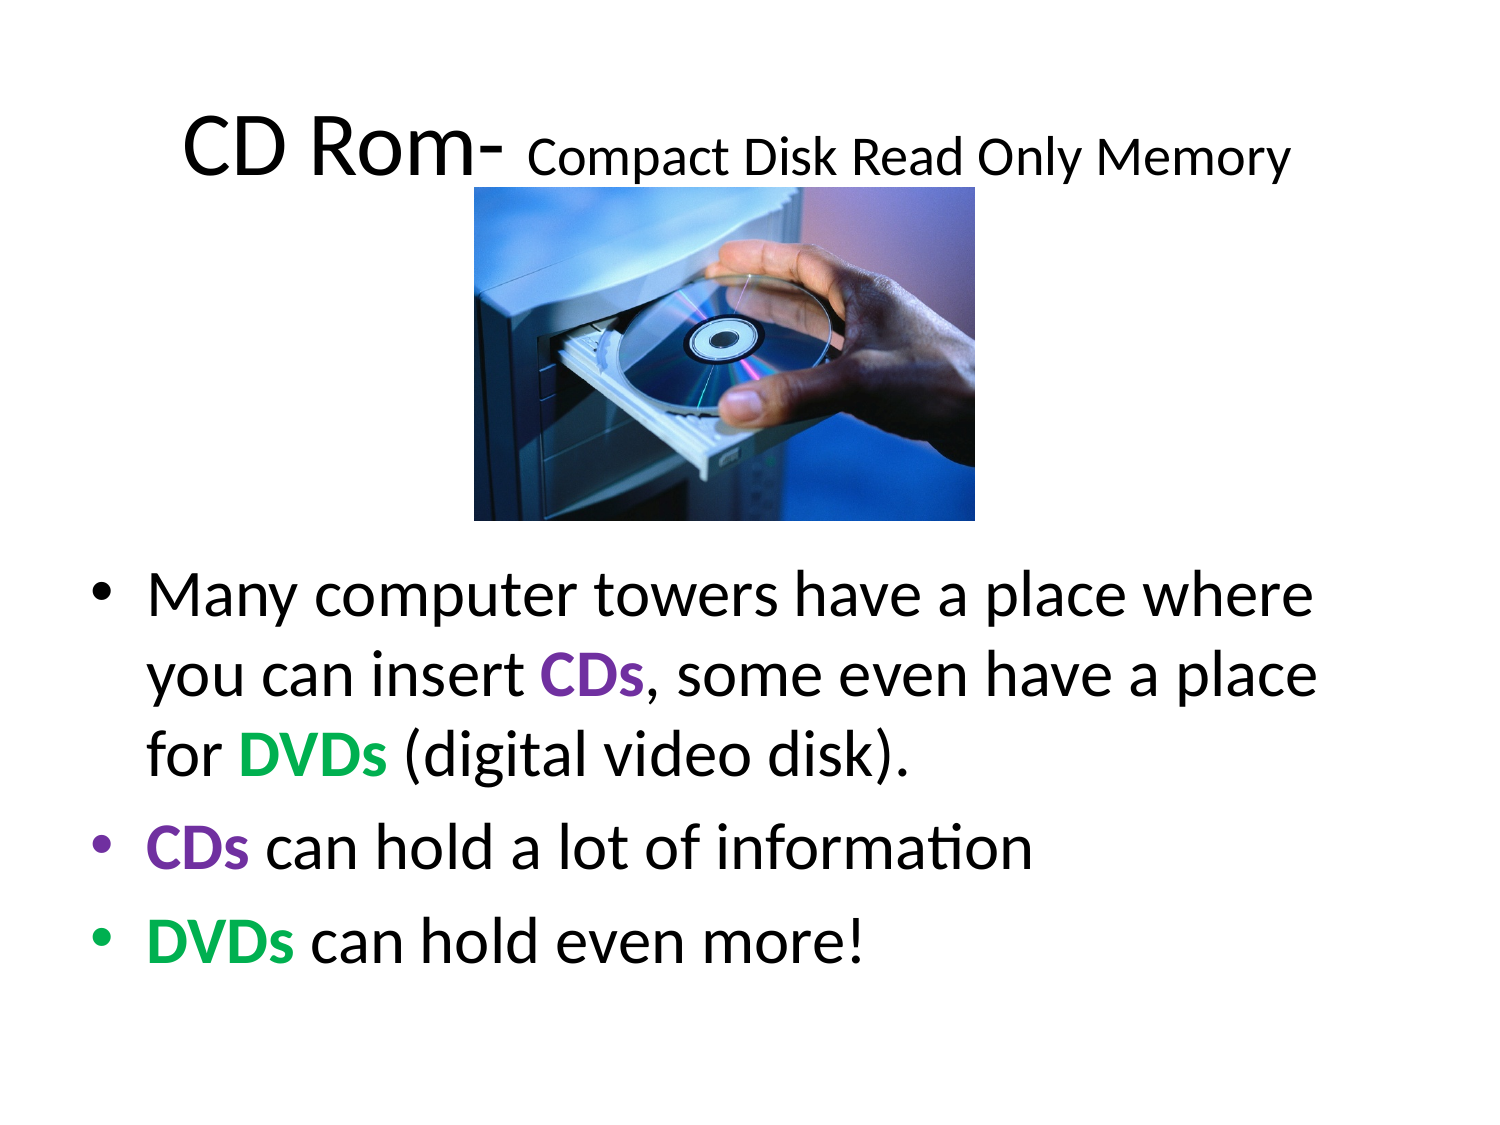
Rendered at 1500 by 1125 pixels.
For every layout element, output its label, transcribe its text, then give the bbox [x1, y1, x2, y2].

list Many computer towers have a place where you can insert CDs, some even have a place for DVDs (digital video disk). CDs can hold a lot of information DVDs can hold even more! [75, 262, 1425, 1005]
picture [474, 187, 976, 521]
title CD Rom- Compact Disk Read Only Memory [75, 45, 1425, 233]
